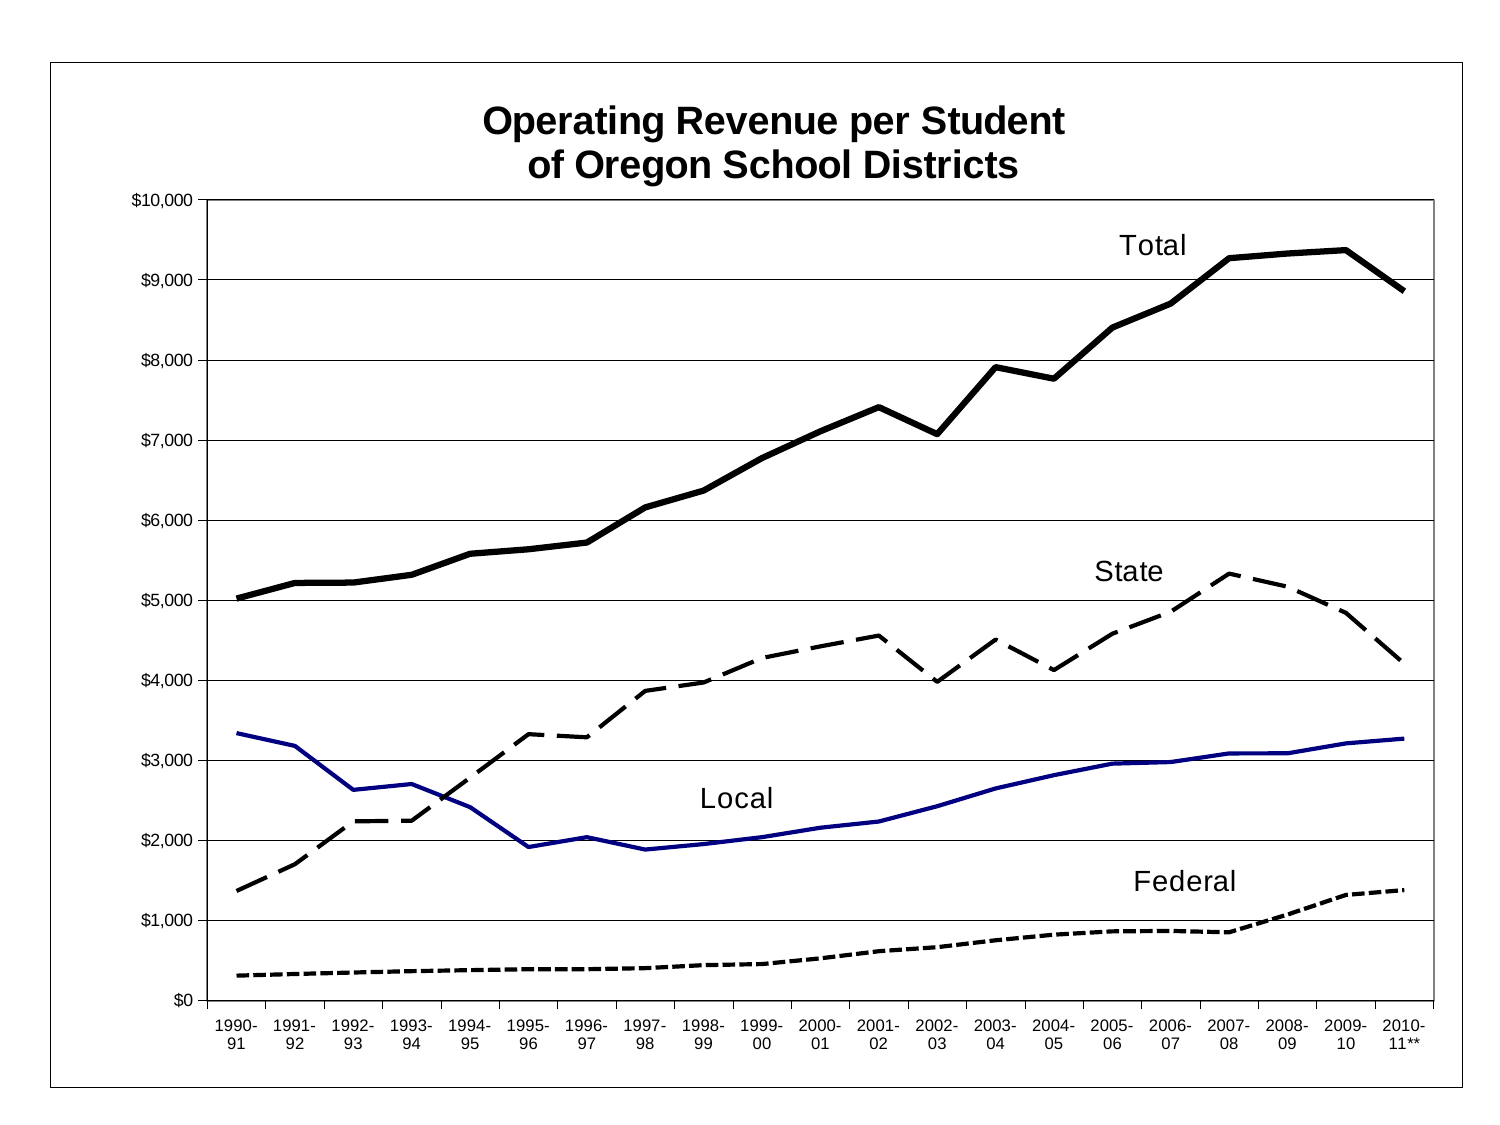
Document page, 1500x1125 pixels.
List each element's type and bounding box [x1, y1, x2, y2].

chart [49, 62, 1463, 1088]
